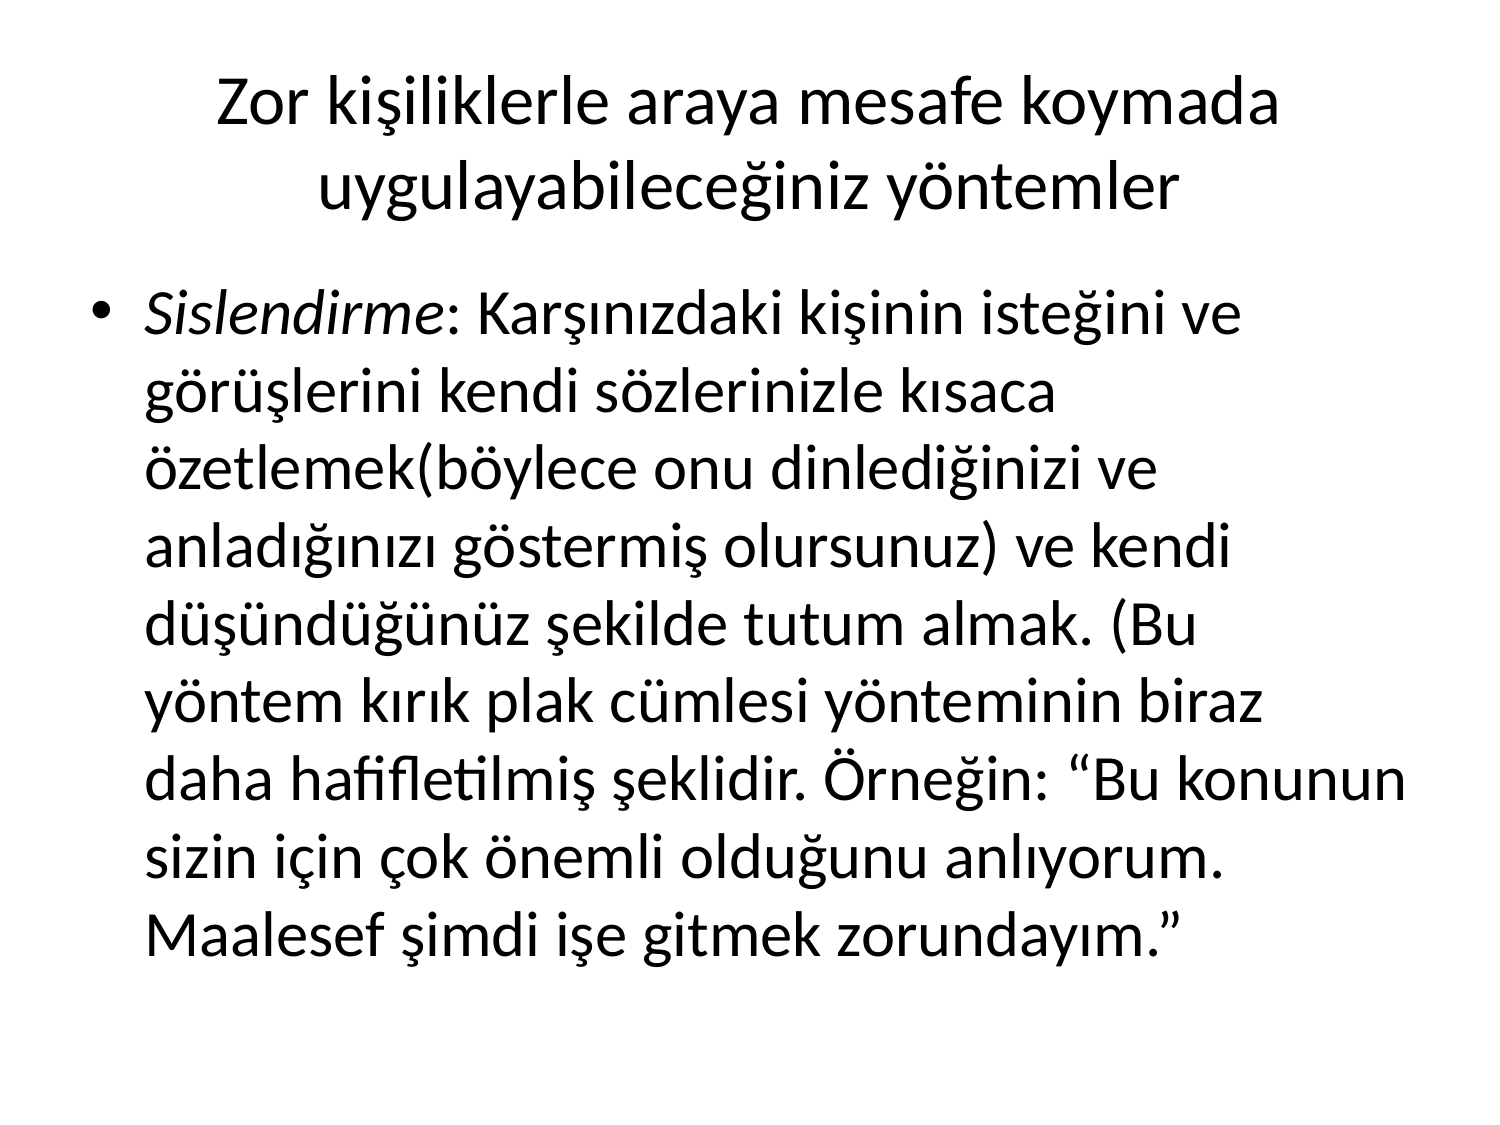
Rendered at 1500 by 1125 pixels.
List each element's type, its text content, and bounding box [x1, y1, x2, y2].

title Zor kişiliklerle araya mesafe koymada uygulayabileceğiniz yöntemler [75, 45, 1425, 233]
list Sislendirme: Karşınızdaki kişinin isteğini ve görüşlerini kendi sözlerinizle kısaca özetlemek(böylece onu dinlediğinizi ve anladığınızı göstermiş olursunuz) ve kendi düşündüğünüz şekilde tutum almak. (Bu yöntem kırık plak cümlesi yönteminin biraz daha hafifletilmiş şeklidir. Örneğin: “Bu konunun sizin için çok önemli olduğunu anlıyorum. Maalesef şimdi işe gitmek zorundayım.” [75, 262, 1425, 1005]
